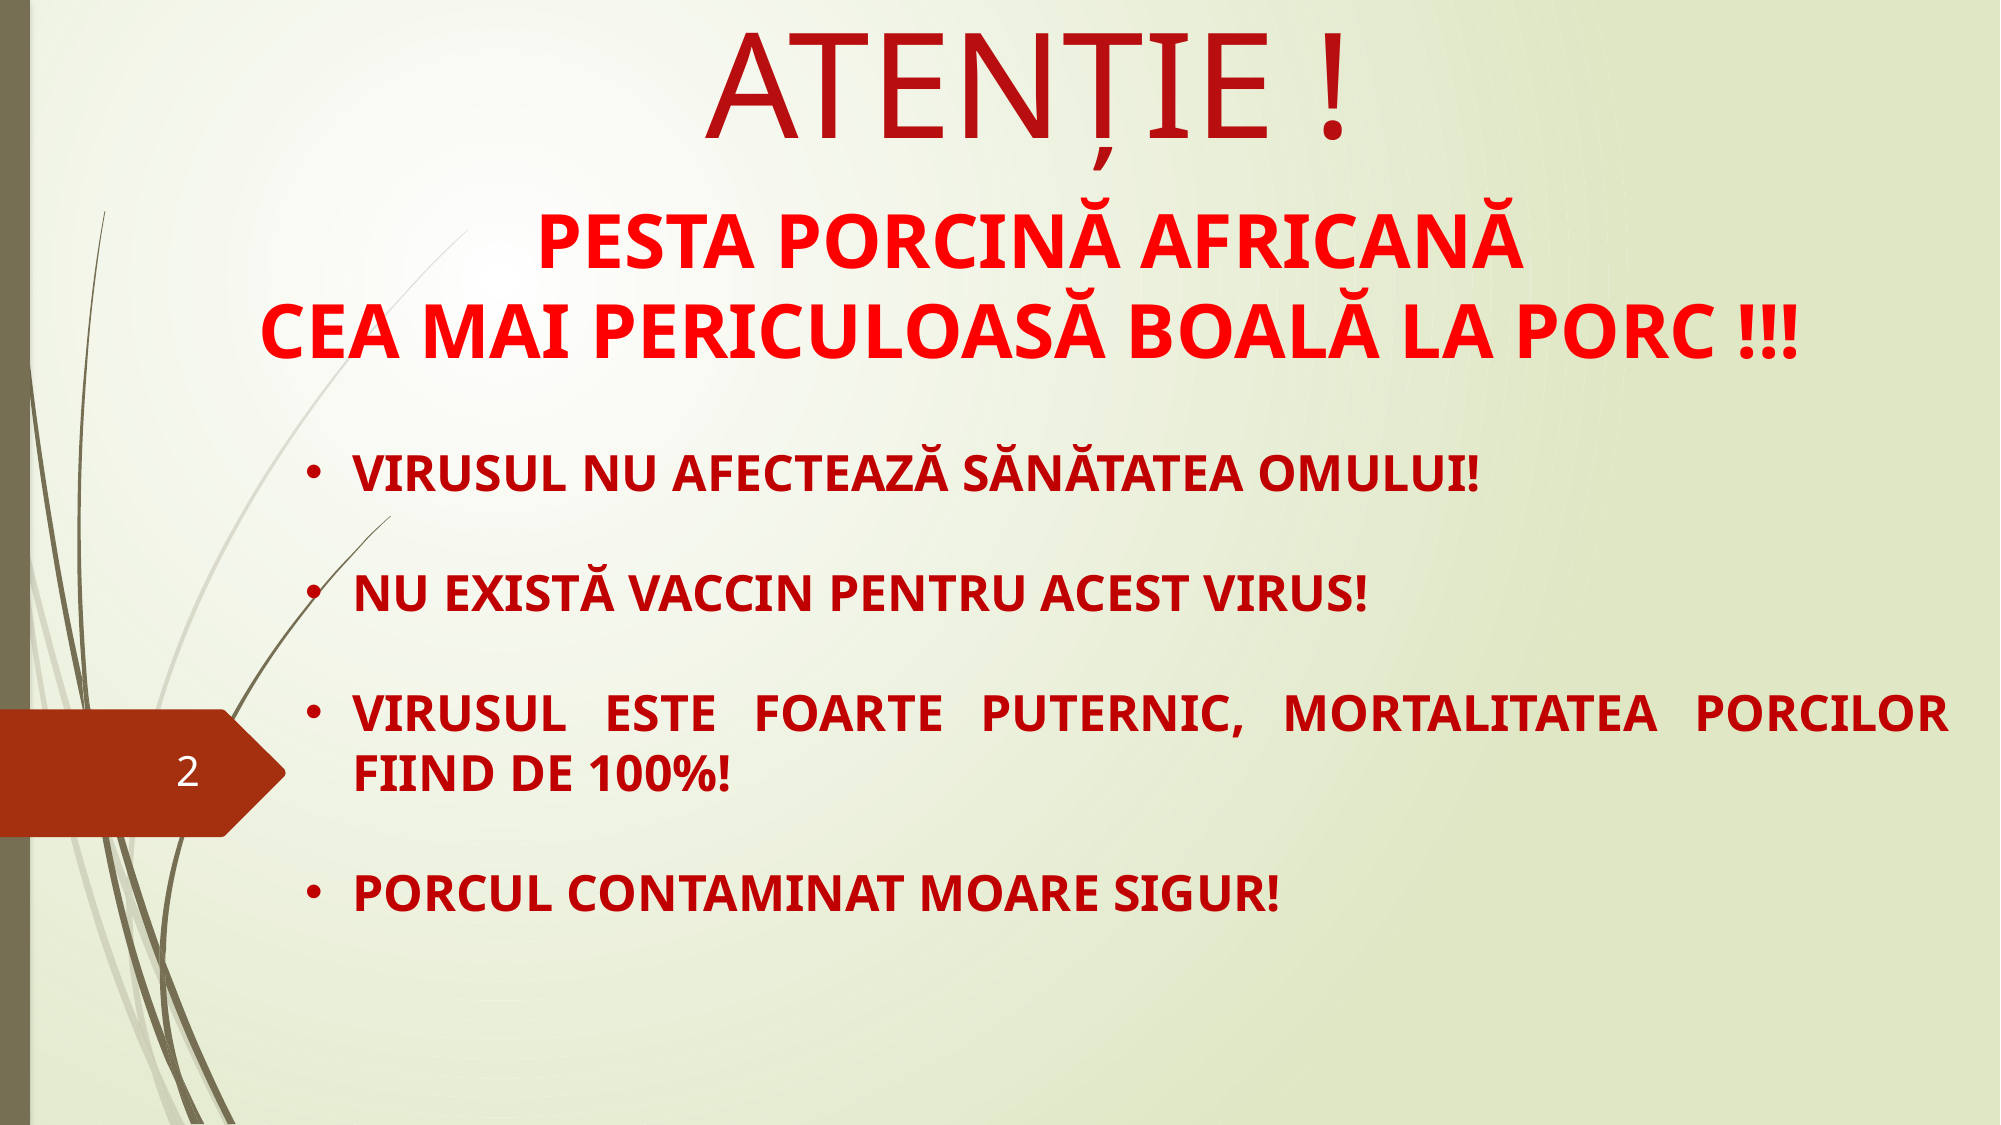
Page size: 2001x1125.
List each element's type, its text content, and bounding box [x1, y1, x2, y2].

text_box VIRUSUL NU AFECTEAZĂ SĂNĂTATEA OMULUI! NU EXISTĂ VACCIN PENTRU ACEST VIRUS! VIRUSUL ESTE FOARTE PUTERNIC, MORTALITATEA PORCILOR FIIND DE 100%! PORCUL CONTAMINAT MOARE SIGUR! [290, 427, 1966, 989]
text_box ATENȚIE ! [496, 3, 1562, 178]
text_box PESTA PORCINĂ AFRICANĂ CEA MAI PERICULOASĂ BOALĂ LA PORC !!! [211, 193, 1849, 381]
slide_number 2 [87, 743, 216, 803]
